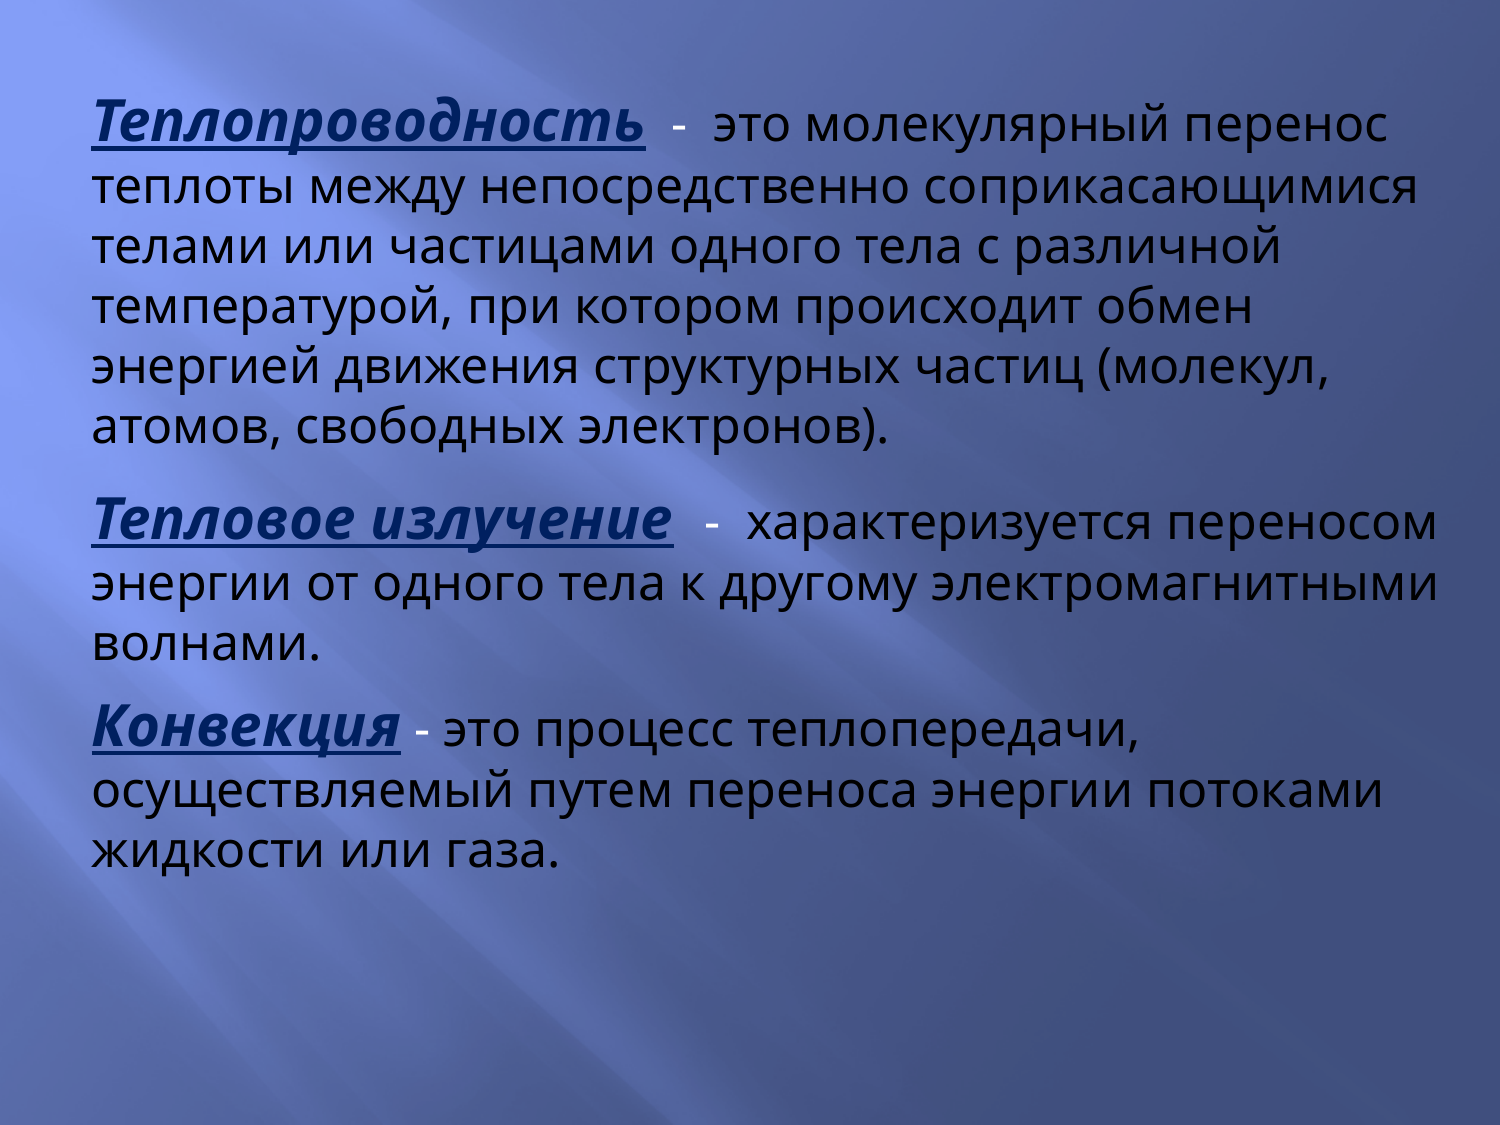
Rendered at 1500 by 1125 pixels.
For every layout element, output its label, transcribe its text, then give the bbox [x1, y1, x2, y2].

text_box Конвекция - это процесс теплопередачи, осуществляемый путем переноса энергии потоками жидкости или газа. [76, 680, 1500, 886]
text_box Теплопроводность - это молекулярный перенос теплоты между непосредственно соприкасающимися телами или частицами одного тела с различной температурой, при котором происходит обмен энергией движения структурных частиц (молекул, атомов, свободных электронов). [76, 76, 1483, 461]
text_box Тепловое излучение - характеризуется переносом энергии от одного тела к другому электромагнитными волнами. [76, 473, 1483, 679]
